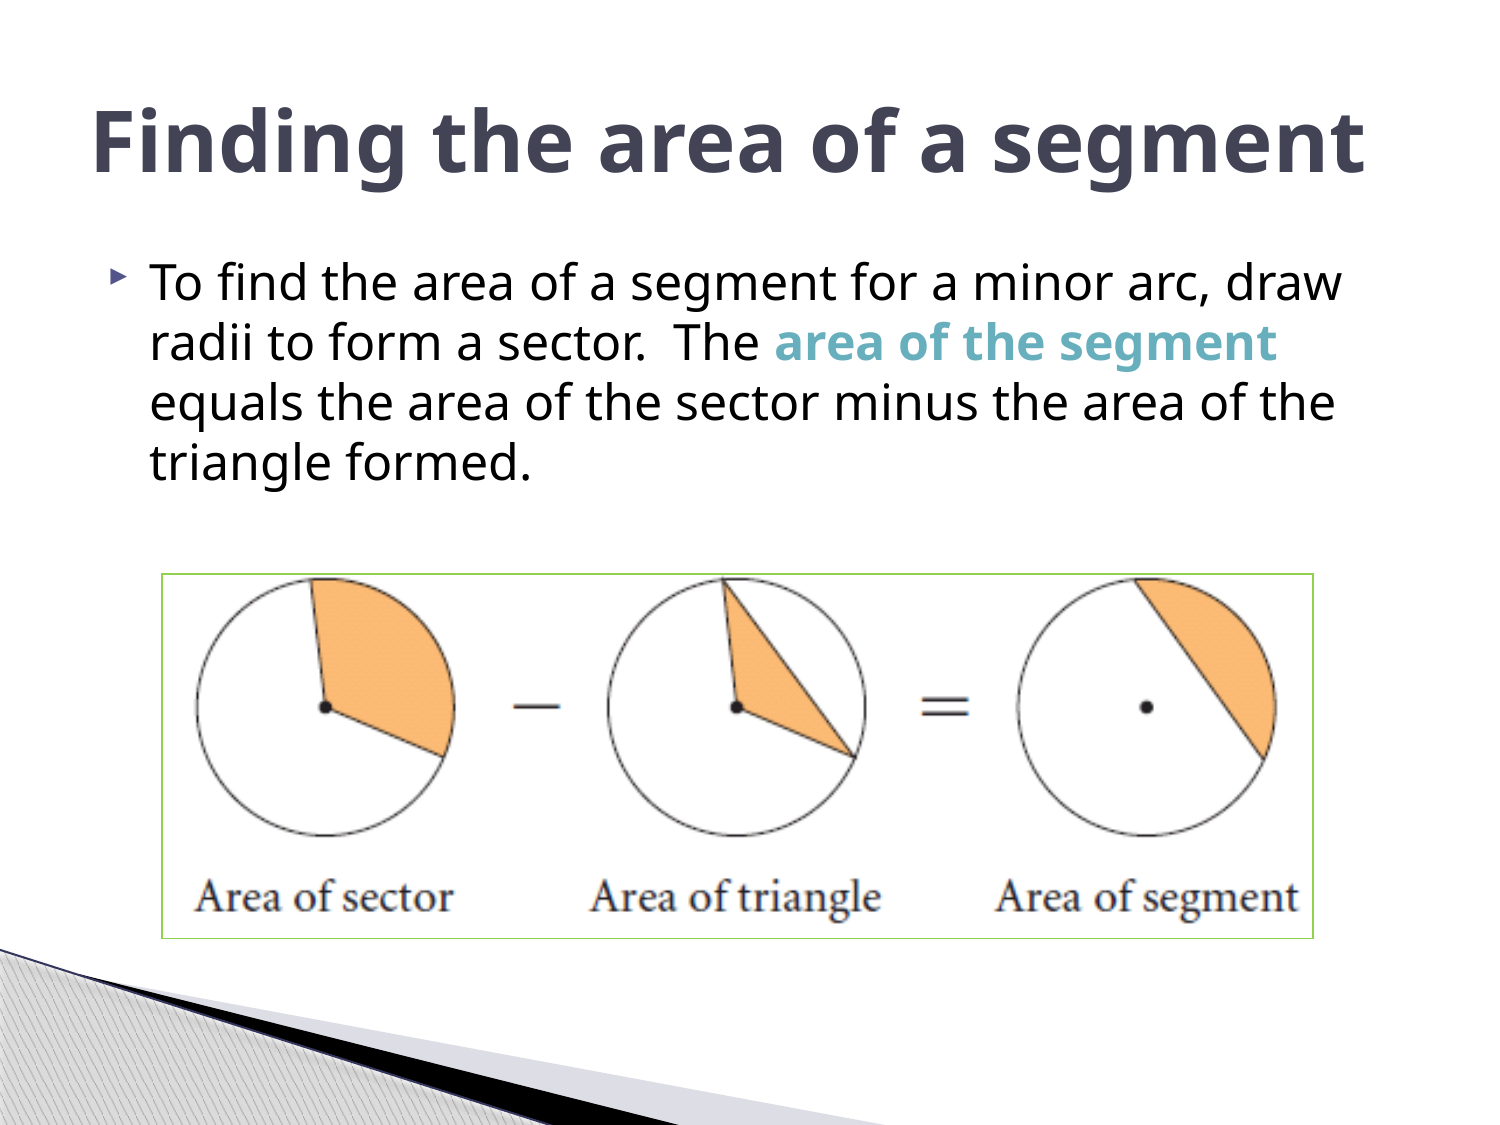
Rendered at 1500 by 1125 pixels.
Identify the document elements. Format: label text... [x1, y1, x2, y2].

text_box [76, 324, 1425, 411]
list To find the area of a segment for a minor arc, draw radii to form a sector. The area of the segment equals the area of the sector minus the area of the triangle formed. [75, 243, 1425, 986]
title Finding the area of a segment [75, 45, 1425, 233]
picture [162, 574, 1313, 938]
